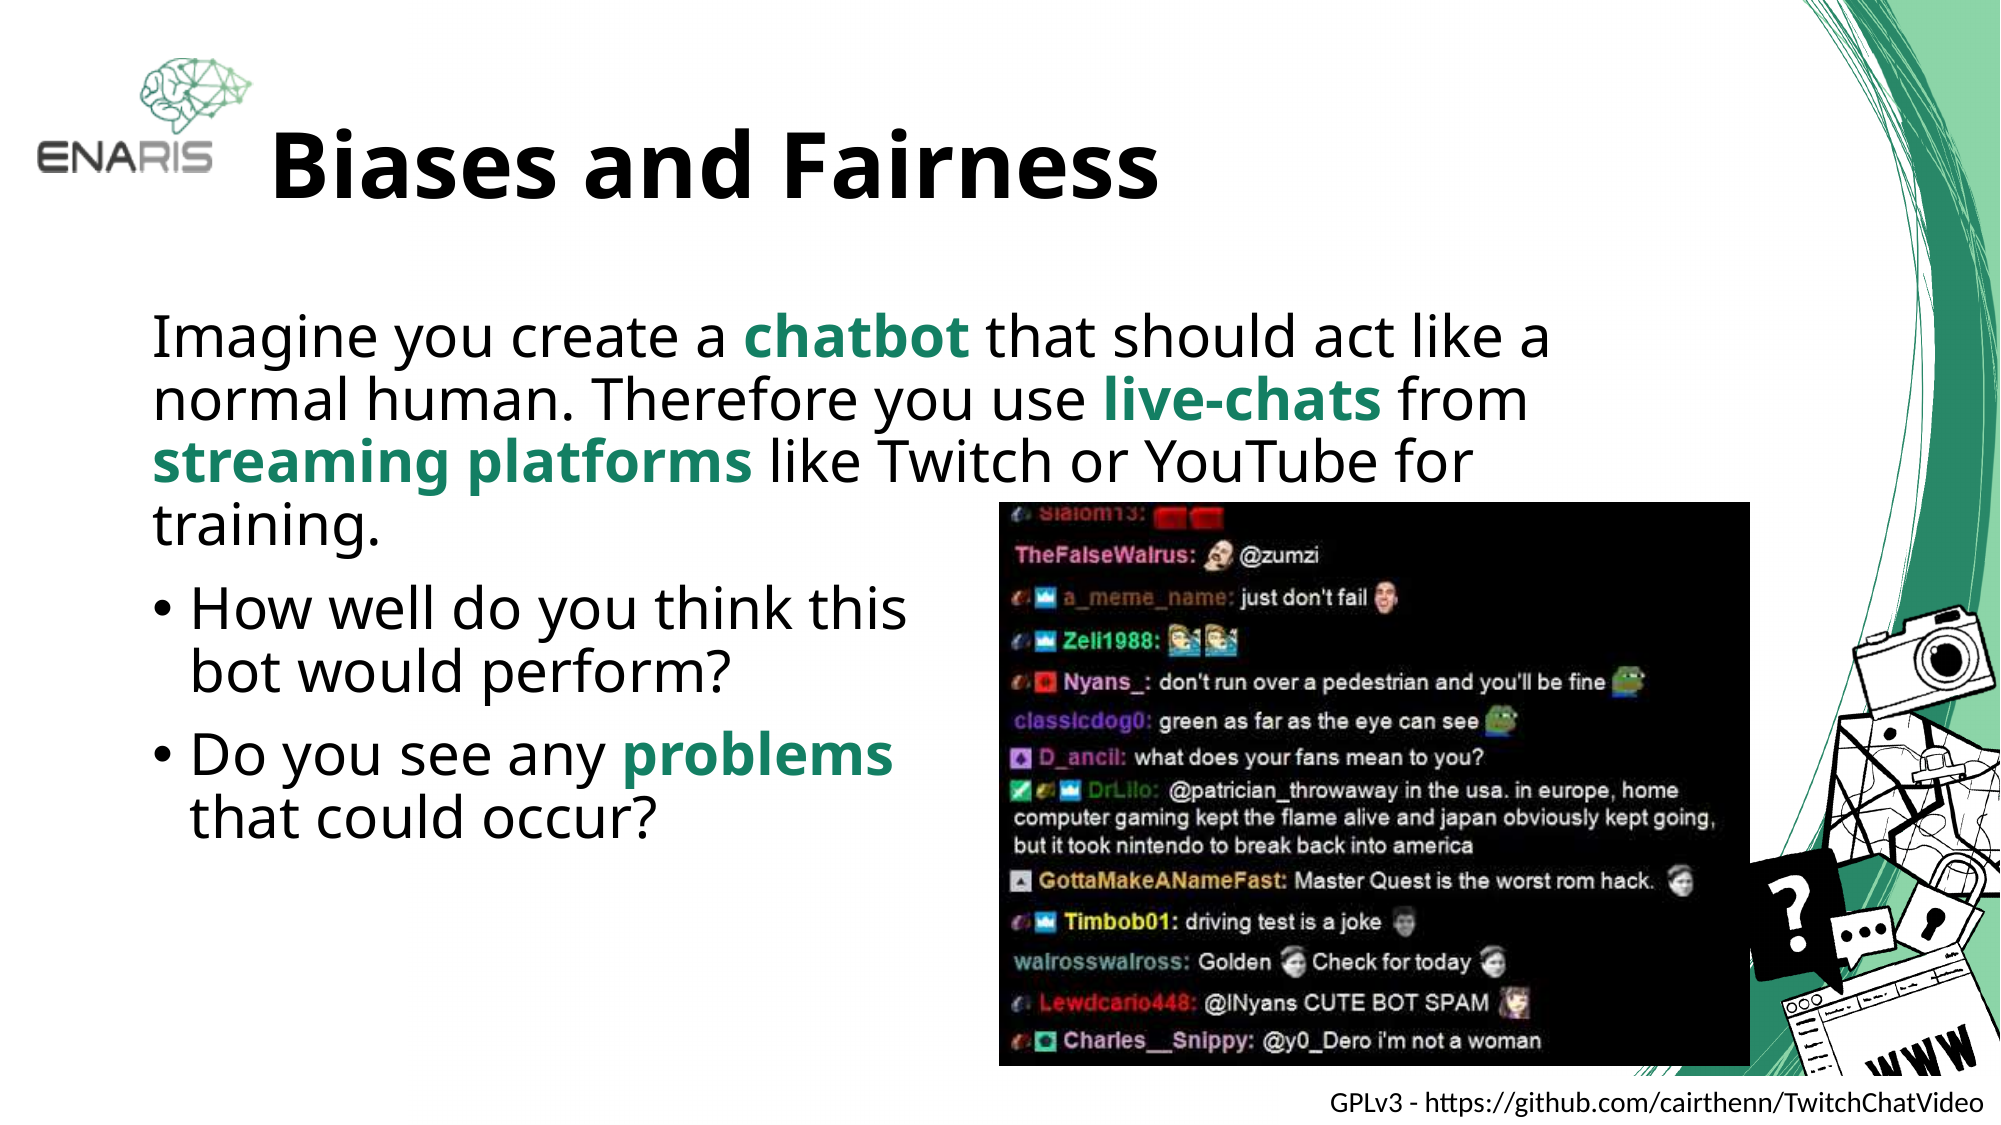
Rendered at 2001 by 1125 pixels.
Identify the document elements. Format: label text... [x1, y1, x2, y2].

picture [408, 0, 2000, 1125]
text_box GPLv3 - https://github.com/cairthenn/TwitchChatVideo [1279, 1076, 2000, 1125]
list Imagine you create a chatbot that should act like a normal human. Therefore you use live-chats from streaming platforms like Twitch or YouTube for training. How well do you think this bot would perform? Do you see any problems that could occur? [137, 299, 1646, 1014]
title Biases and Fairness [253, 59, 1863, 278]
picture [37, 58, 254, 173]
